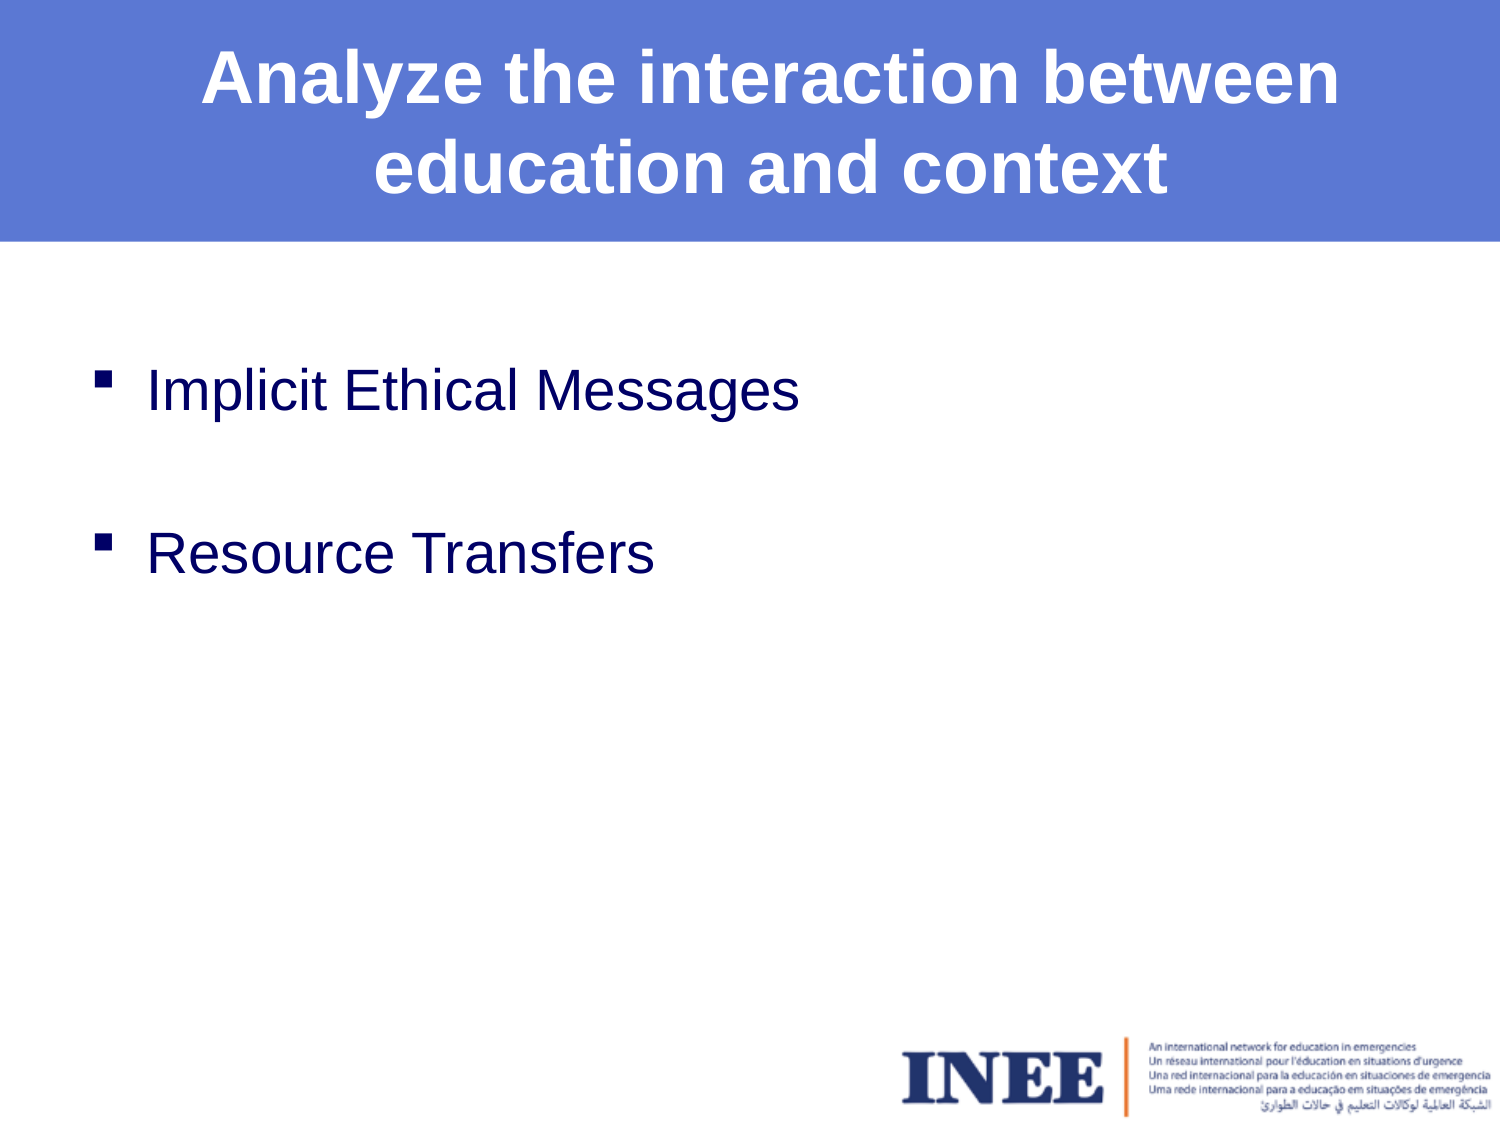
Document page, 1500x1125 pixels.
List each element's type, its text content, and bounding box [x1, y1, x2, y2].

list Implicit Ethical Messages Resource Transfers [75, 262, 1425, 1005]
title Analyze the interaction between education and context [75, 24, 1468, 213]
picture [893, 1026, 1500, 1125]
